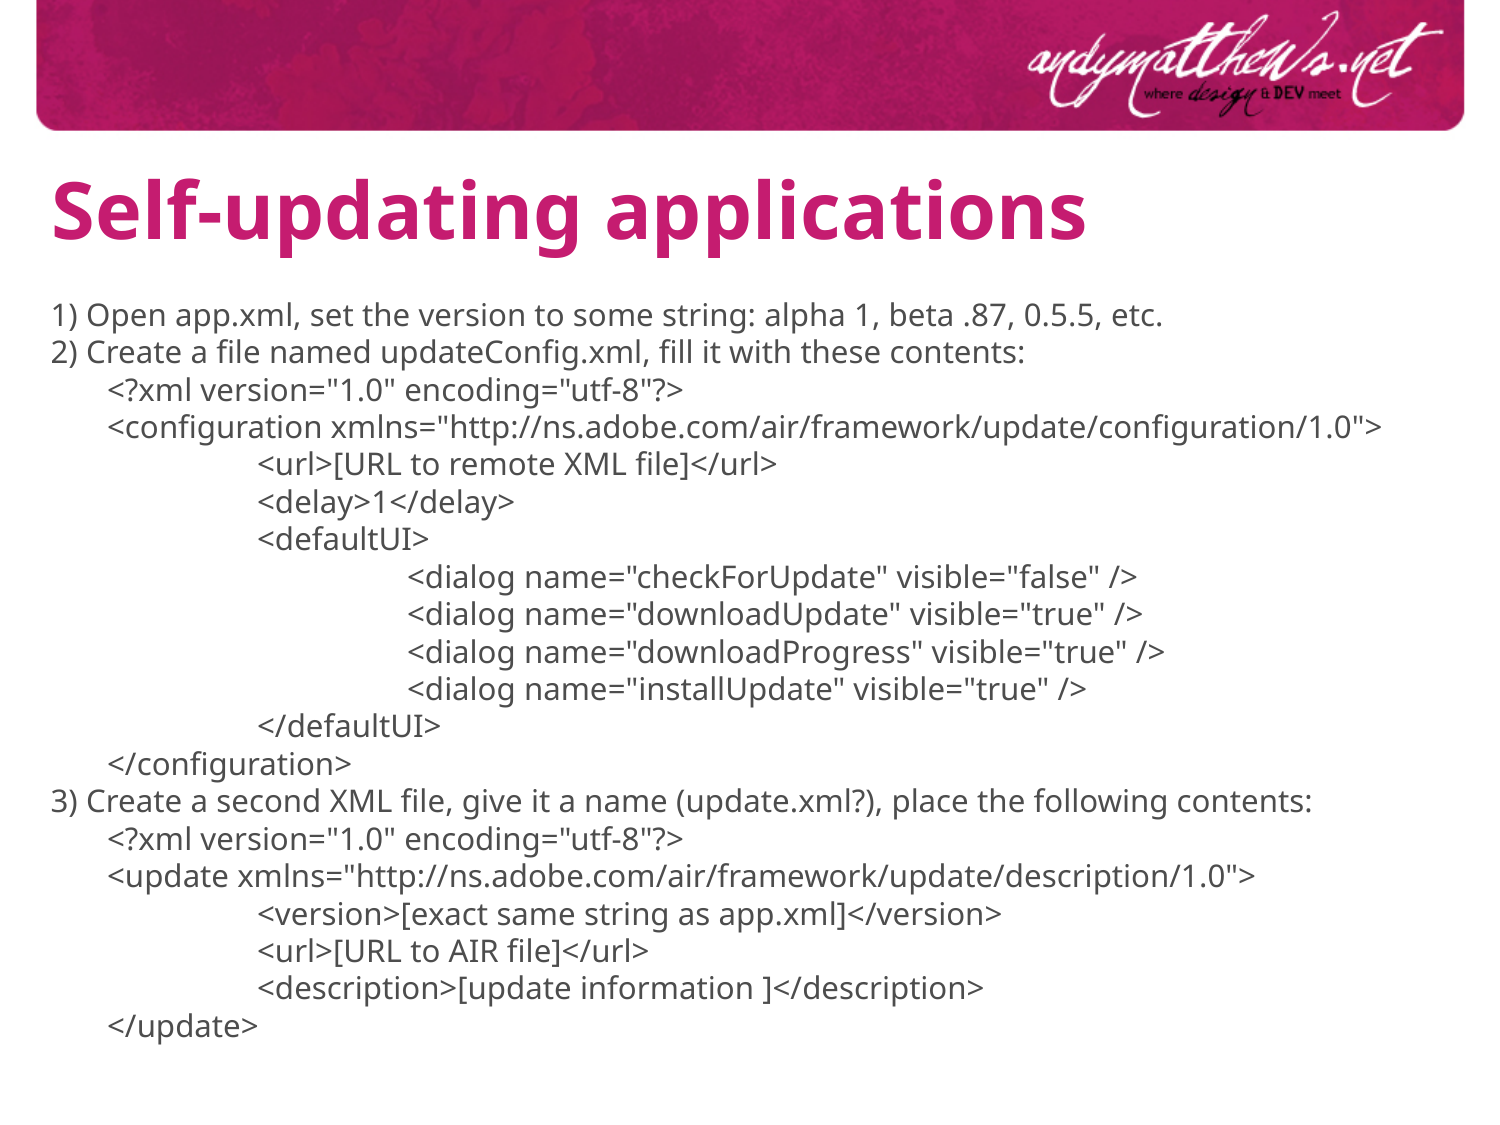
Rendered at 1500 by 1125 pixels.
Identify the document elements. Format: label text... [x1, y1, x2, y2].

text_box 1) Open app.xml, set the version to some string: alpha 1, beta .87, 0.5.5, etc. 2) Create a file named updateConfig.xml, fill it with these contents: <?xml version="1.0" encoding="utf-8"?> <configuration xmlns="http://ns.adobe.com/air/framework/update/configuration/1.0"> <url>[URL to remote XML file]</url> <delay>1</delay> <defaultUI> <dialog name="checkForUpdate" visible="false" /> <dialog name="downloadUpdate" visible="true" /> <dialog name="downloadProgress" visible="true" /> <dialog name="installUpdate" visible="true" /> </defaultUI> </configuration> 3) Create a second XML file, give it a name (update.xml?), place the following contents: <?xml version="1.0" encoding="utf-8"?> <update xmlns="http://ns.adobe.com/air/framework/update/description/1.0"> <version>[exact same string as app.xml]</version> <url>[URL to AIR file]</url> <description>[update information ]</description> </update> [35, 287, 1465, 1088]
picture [0, 0, 1500, 1125]
title Self-updating applications [36, 149, 1465, 267]
